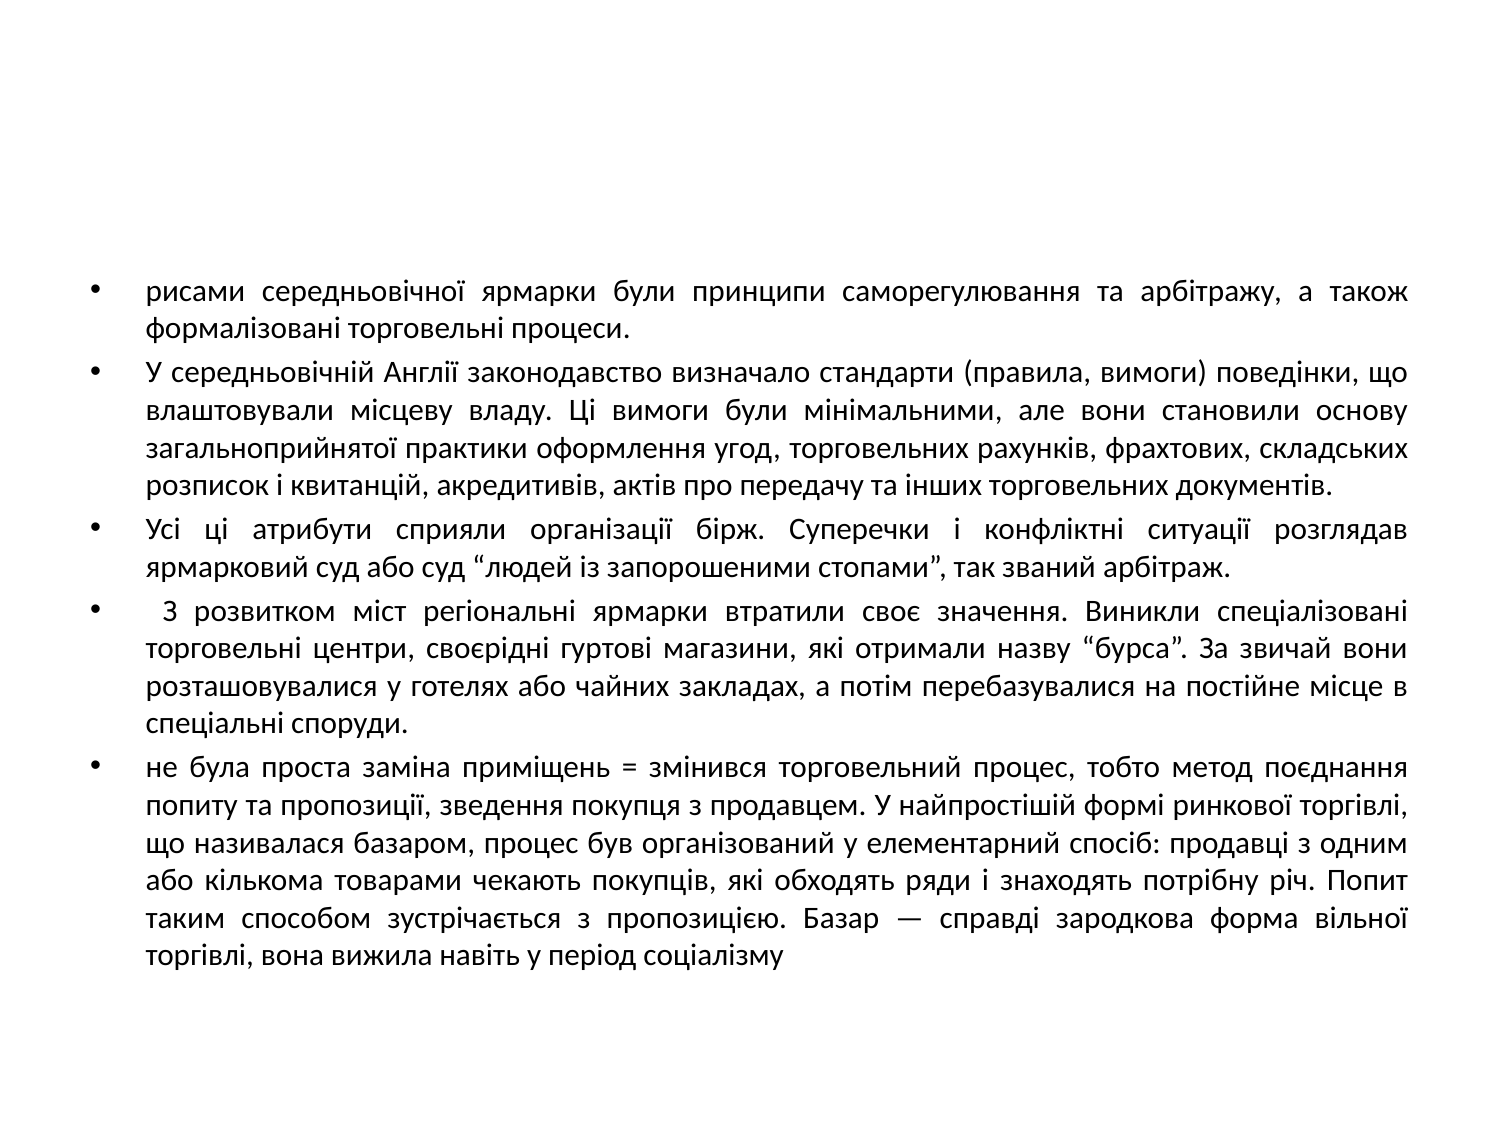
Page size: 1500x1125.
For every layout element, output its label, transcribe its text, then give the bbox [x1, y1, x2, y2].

list рисами середньовічної ярмарки були принципи саморегулювання та арбітражу, а також формалізовані торговельні процеси. У середньовічній Англії законодавство визначало стандарти (правила, вимоги) поведінки, що влаштовували місцеву владу. Ці вимоги були мінімальними, але вони становили основу загальноприйнятої практики оформлення угод, торговельних рахунків, фрахтових, складських розписок і квитанцій, акредитивів, актів про передачу та інших торговельних документів. Усі ці атрибути сприяли організації бірж. Суперечки і конфліктні ситуації розглядав ярмарковий суд або суд “людей із запорошеними стопами”, так званий арбітраж. З розвитком міст регіональні ярмарки втратили своє значення. Виникли спеціалізовані торговельні центри, своєрідні гуртові магазини, які отримали назву “бурса”. За звичай вони розташовувалися у готелях або чайних закладах, а потім перебазувалися на постійне місце в спеціальні споруди. не була проста заміна приміщень = змінився торговельний процес, тобто метод поєднання попиту та пропозиції, зведення покупця з продавцем. У найпростішій формі ринкової торгівлі, що називалася базаром, процес був організований у елементарний спосіб: продавці з одним або кількома товарами чекають покупців, які обходять ряди і знаходять потрібну річ. Попит таким способом зустрічається з пропозицією. Базар — справді зародкова форма вільної торгівлі, вона вижила навіть у період соціалізму [75, 262, 1425, 1005]
